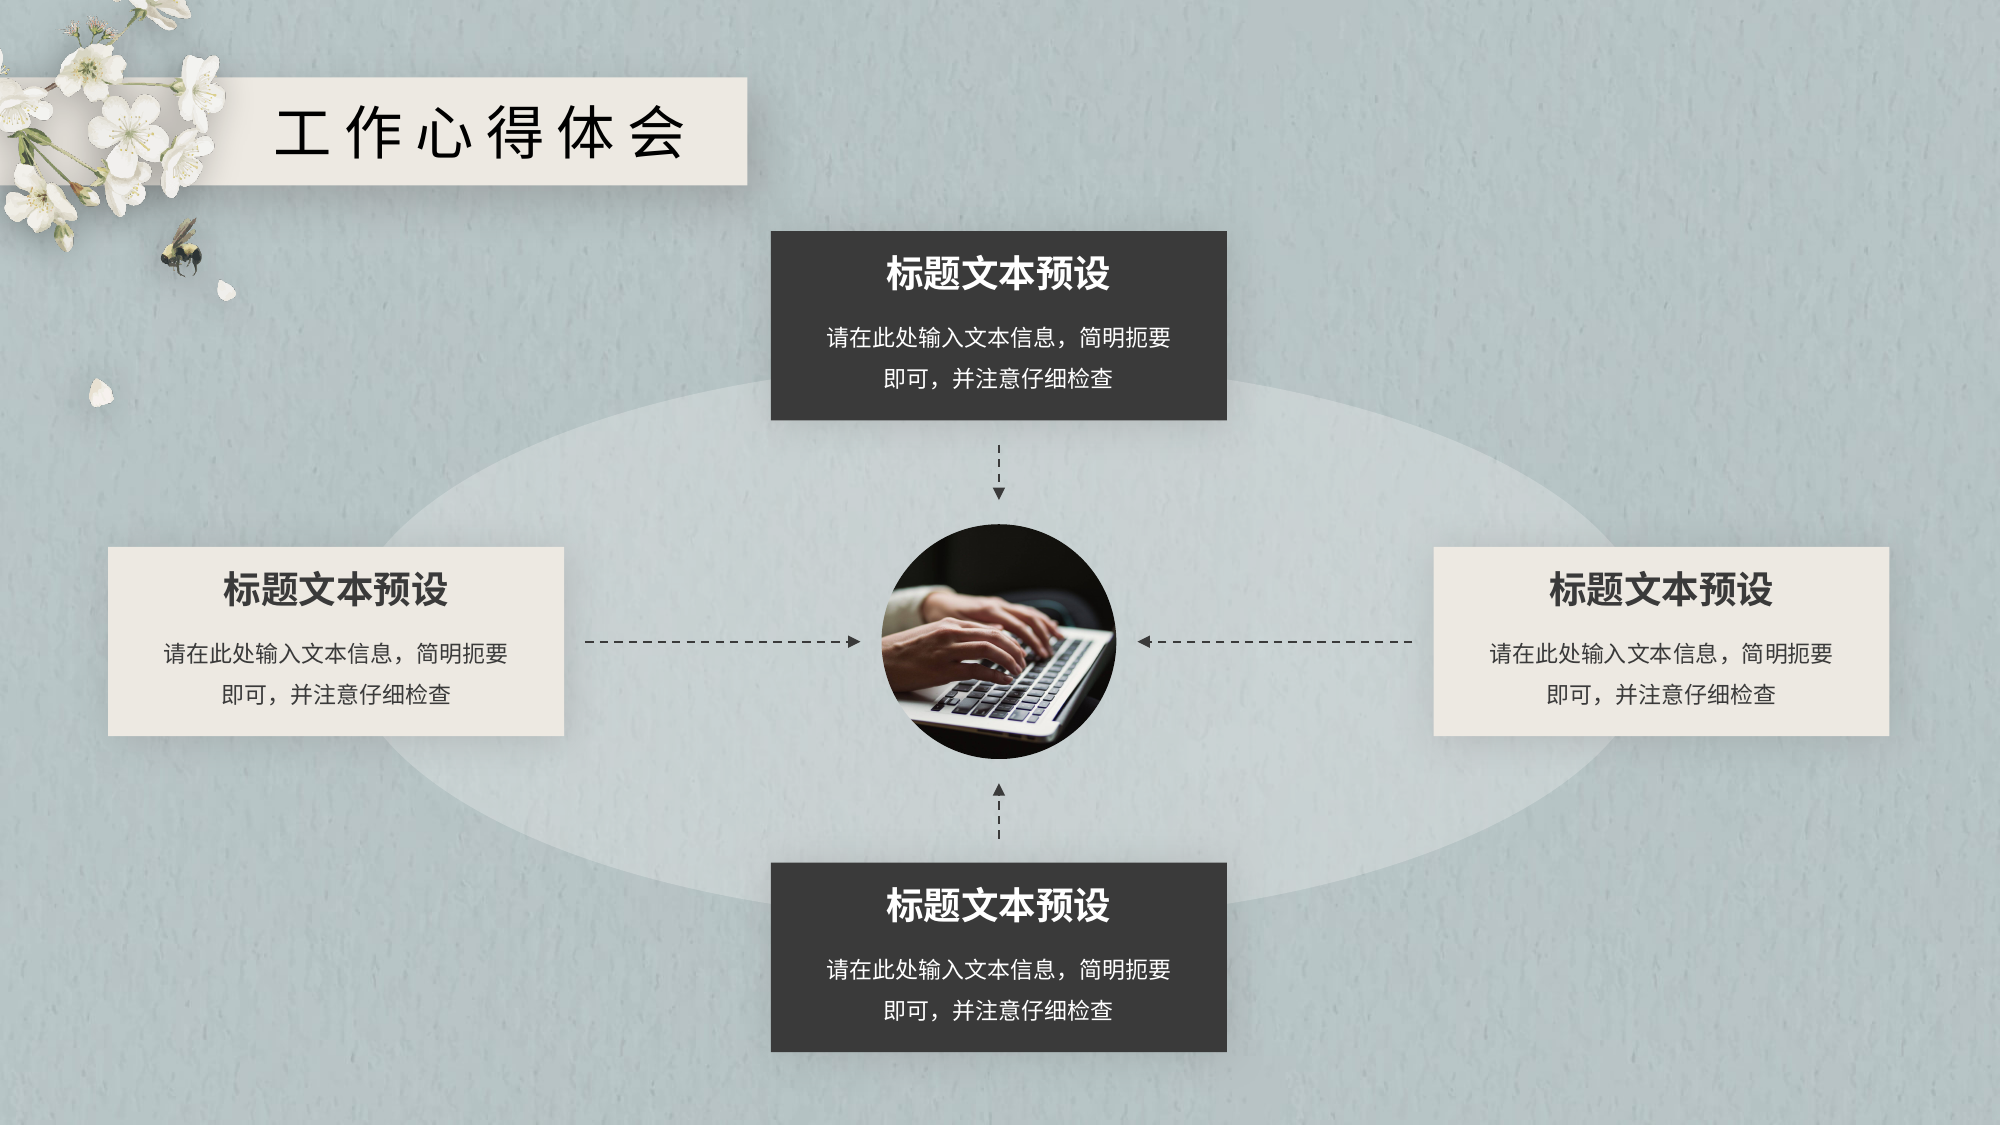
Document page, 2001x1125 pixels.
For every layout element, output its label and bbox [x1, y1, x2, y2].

text_box [397, 382, 1600, 902]
text_box [1433, 546, 1890, 737]
text_box [108, 546, 565, 737]
text_box [770, 862, 1227, 1053]
picture [0, 0, 2000, 1125]
text_box [0, 0, 748, 429]
text_box [881, 524, 1117, 760]
text_box [770, 231, 1227, 421]
